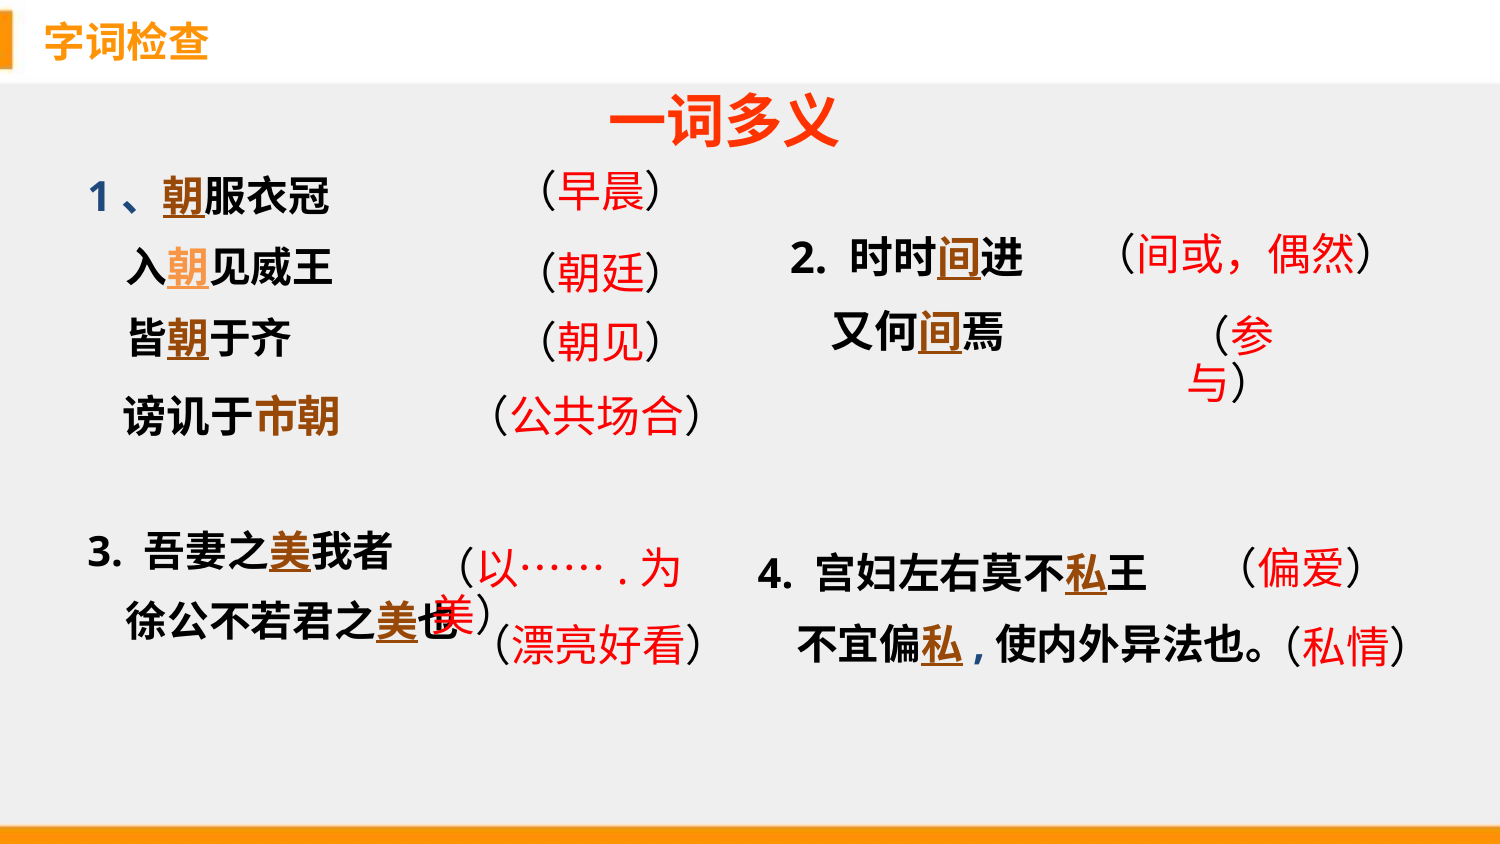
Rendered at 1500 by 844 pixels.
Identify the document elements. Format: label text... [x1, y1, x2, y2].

text_box 字词检查 [15, 0, 239, 82]
text_box 4. 宫妇左右莫不私王 不宜偏私,使内外异法也。 [742, 539, 1275, 676]
text_box （以…….为美） [416, 539, 742, 649]
text_box （朝廷） [498, 244, 713, 307]
text_box （漂亮好看） [452, 616, 790, 753]
text_box （间或，偶然） [1170, 225, 1463, 288]
text_box 一词多义 [593, 77, 857, 162]
text_box [928, 307, 1275, 370]
text_box 1、朝服衣冠 入朝见威王 皆朝于齐 3. 吾妻之美我者 徐公不若君之美也 [72, 162, 982, 724]
text_box （公共场合） [450, 387, 743, 450]
text_box （参与） [1171, 307, 1369, 417]
text_box 2. 时时间进 又何间焉 [775, 222, 1170, 364]
text_box 谤讥于市朝 [108, 387, 357, 450]
picture [0, 0, 1500, 844]
text_box （早晨） [498, 162, 743, 225]
text_box （朝见） [498, 313, 856, 376]
text_box （偏爱） [1275, 539, 1490, 602]
text_box （私情） [1244, 618, 1490, 681]
